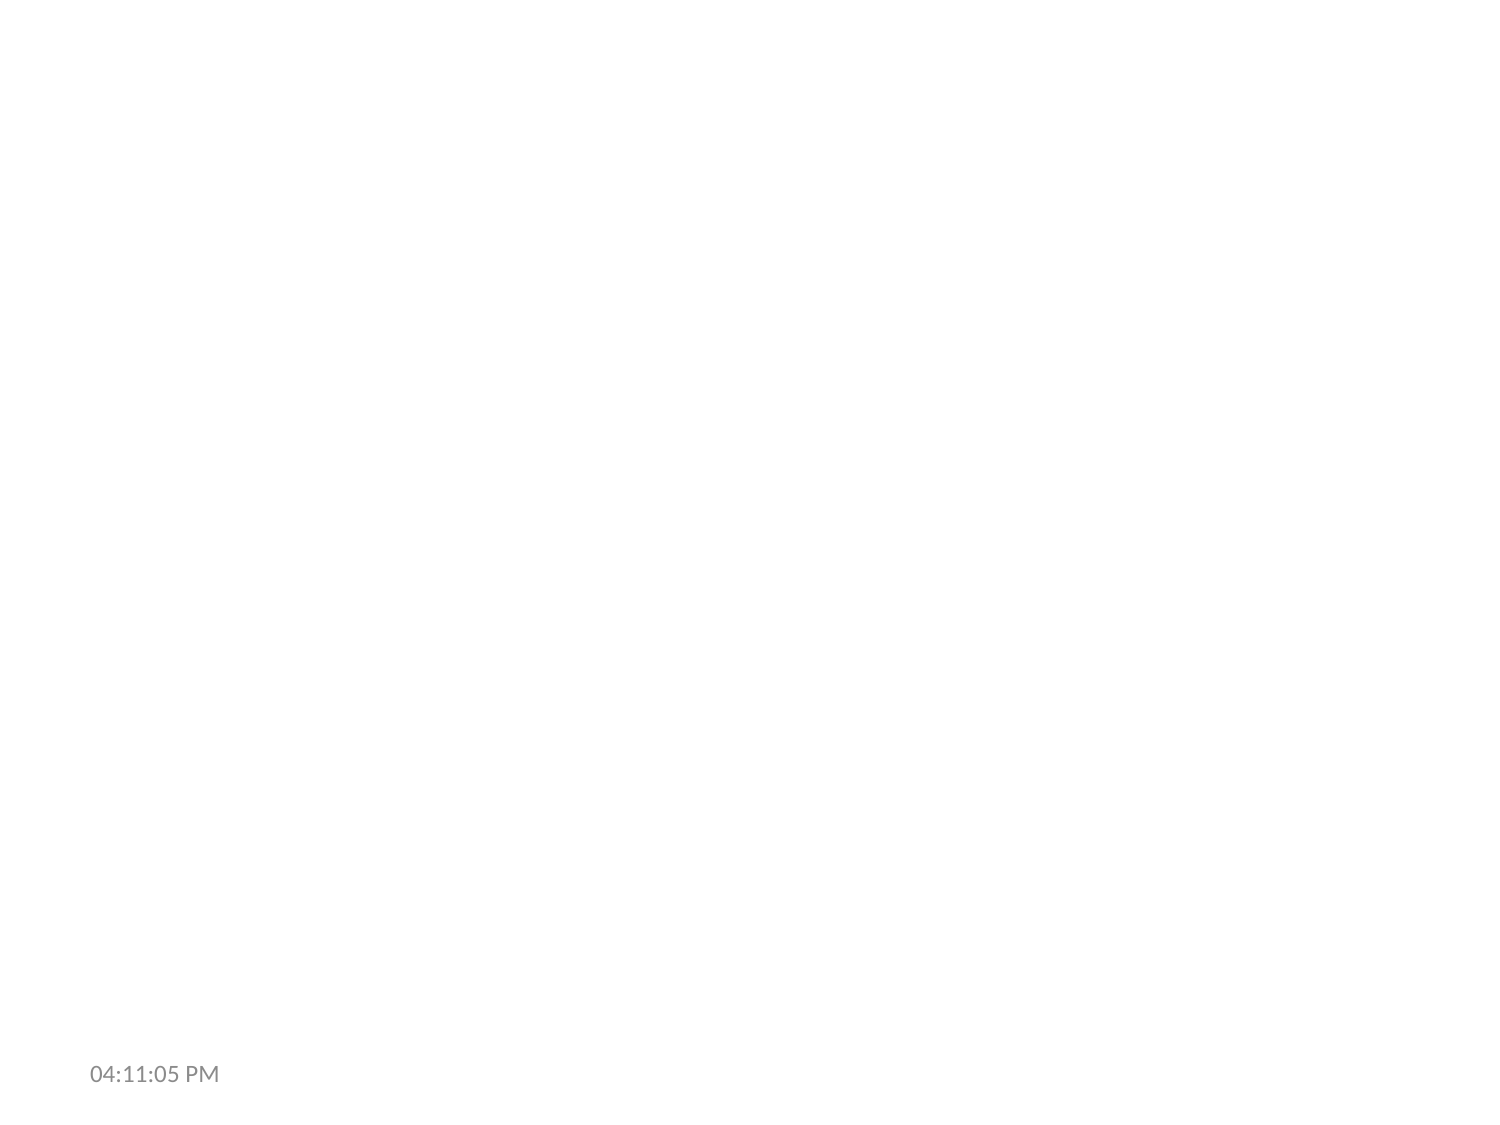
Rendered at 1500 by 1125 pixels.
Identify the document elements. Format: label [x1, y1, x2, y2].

slide_number [75, 1042, 425, 1103]
